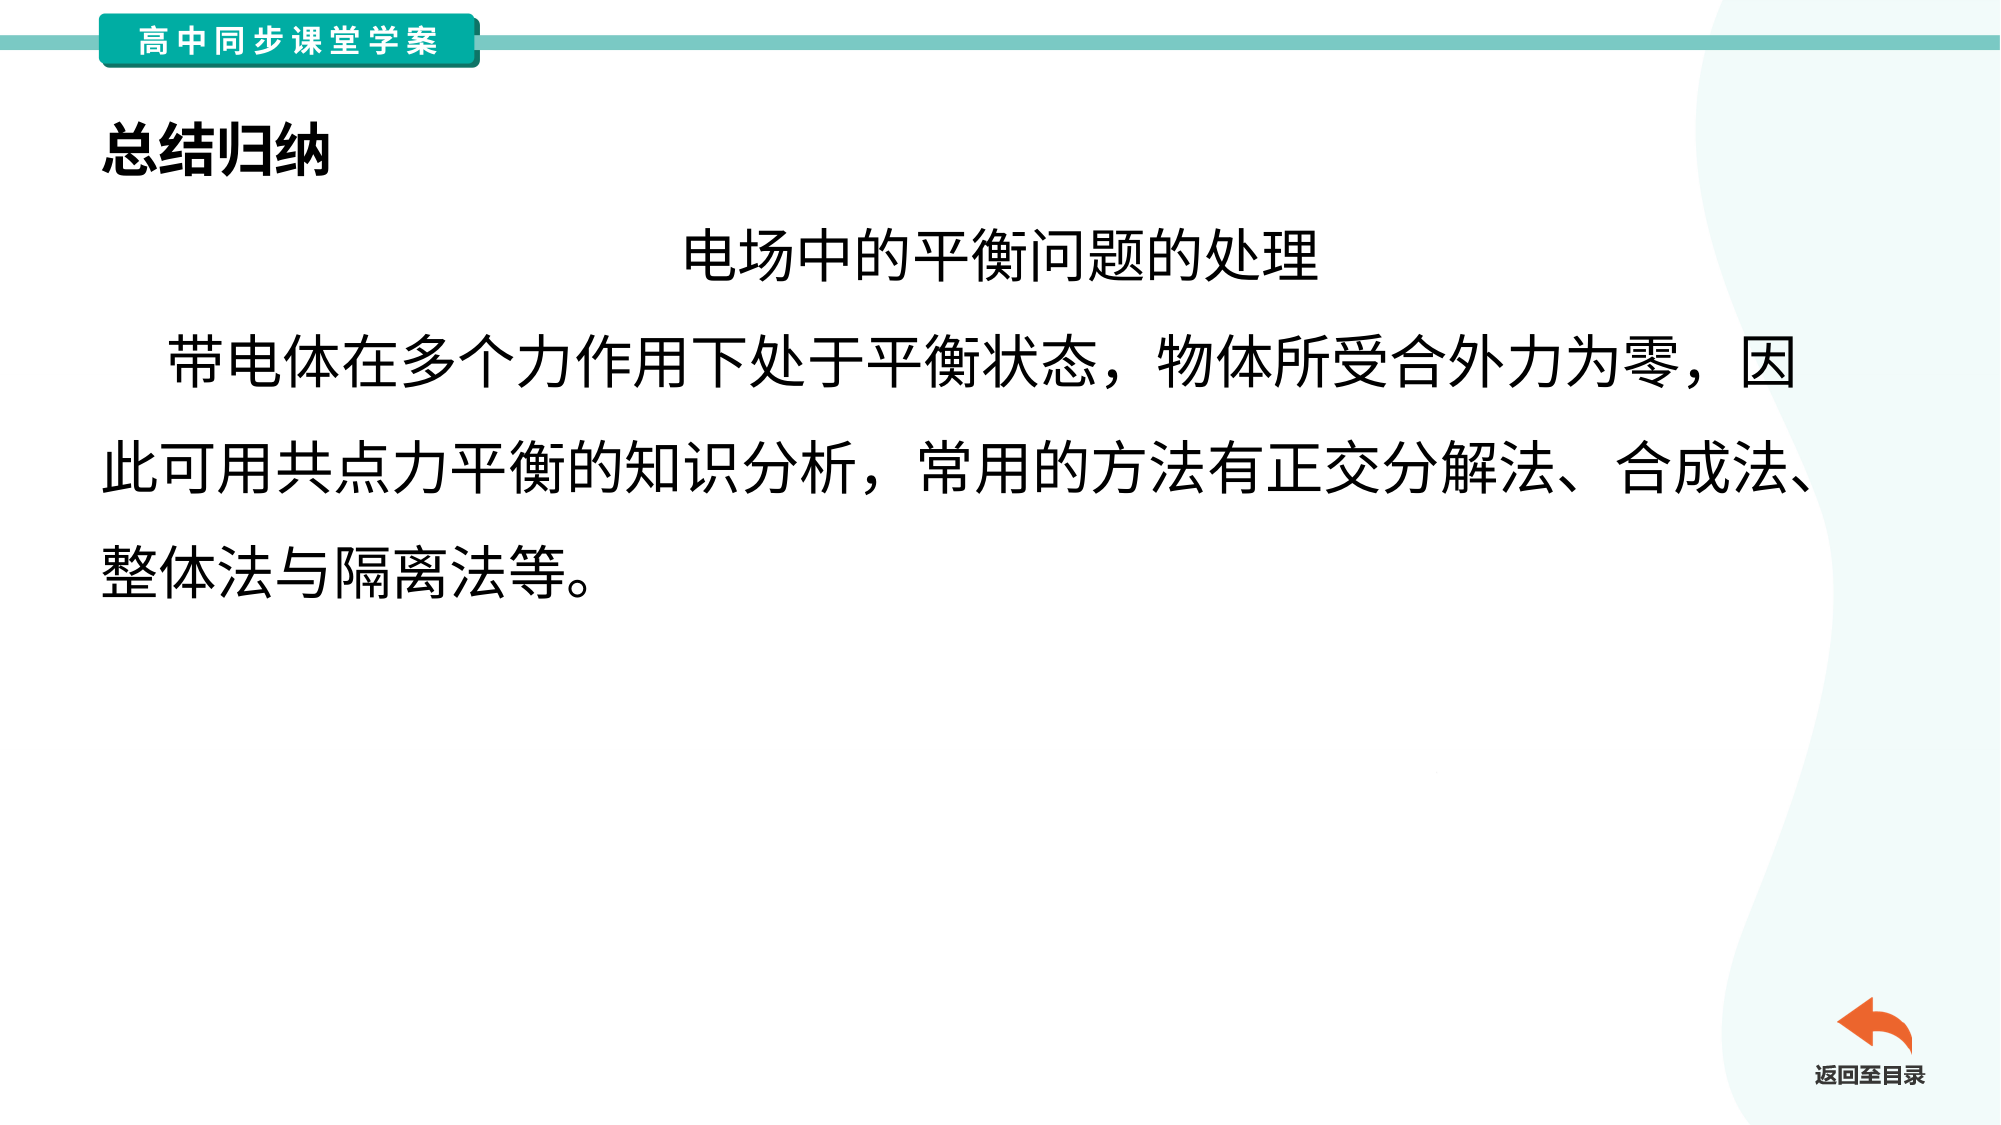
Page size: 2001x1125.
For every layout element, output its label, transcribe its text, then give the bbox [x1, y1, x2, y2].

text_box 总结归纳 电场中的平衡问题的处理 带电体在多个力作用下处于平衡状态，物体所受合外力为零，因 此可用共点力平衡的知识分析，常用的方法有正交分解法、合成法、 整体法与隔离法等。 [100, 76, 1899, 595]
picture [0, 0, 2000, 1125]
